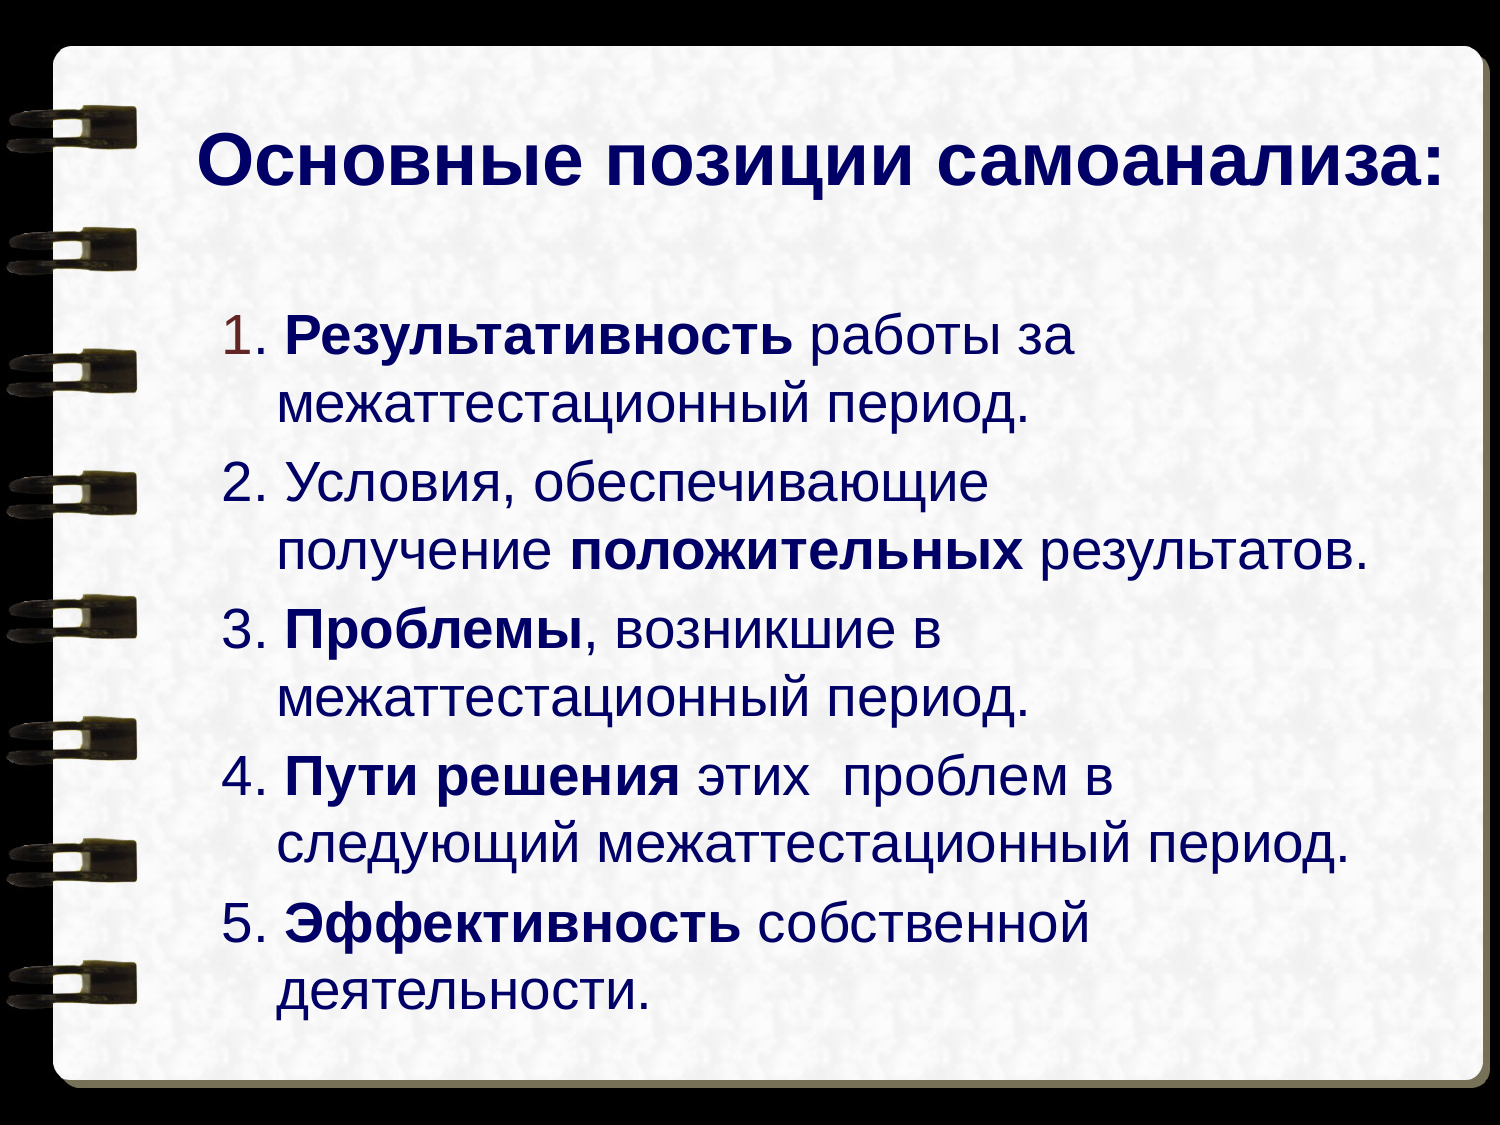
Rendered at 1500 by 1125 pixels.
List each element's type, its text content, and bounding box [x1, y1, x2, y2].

list 1. Результативность работы за межаттестационный период. 2. Условия, обеспечивающие получение положительных результатов. 3. Проблемы, возникшие в межаттестационный период. 4. Пути решения этих проблем в следующий межаттестационный период. 5. Эффективность собственной деятельности. [206, 290, 1448, 1034]
title Основные позиции самоанализа: [112, 66, 1463, 244]
picture [0, 0, 1500, 1125]
